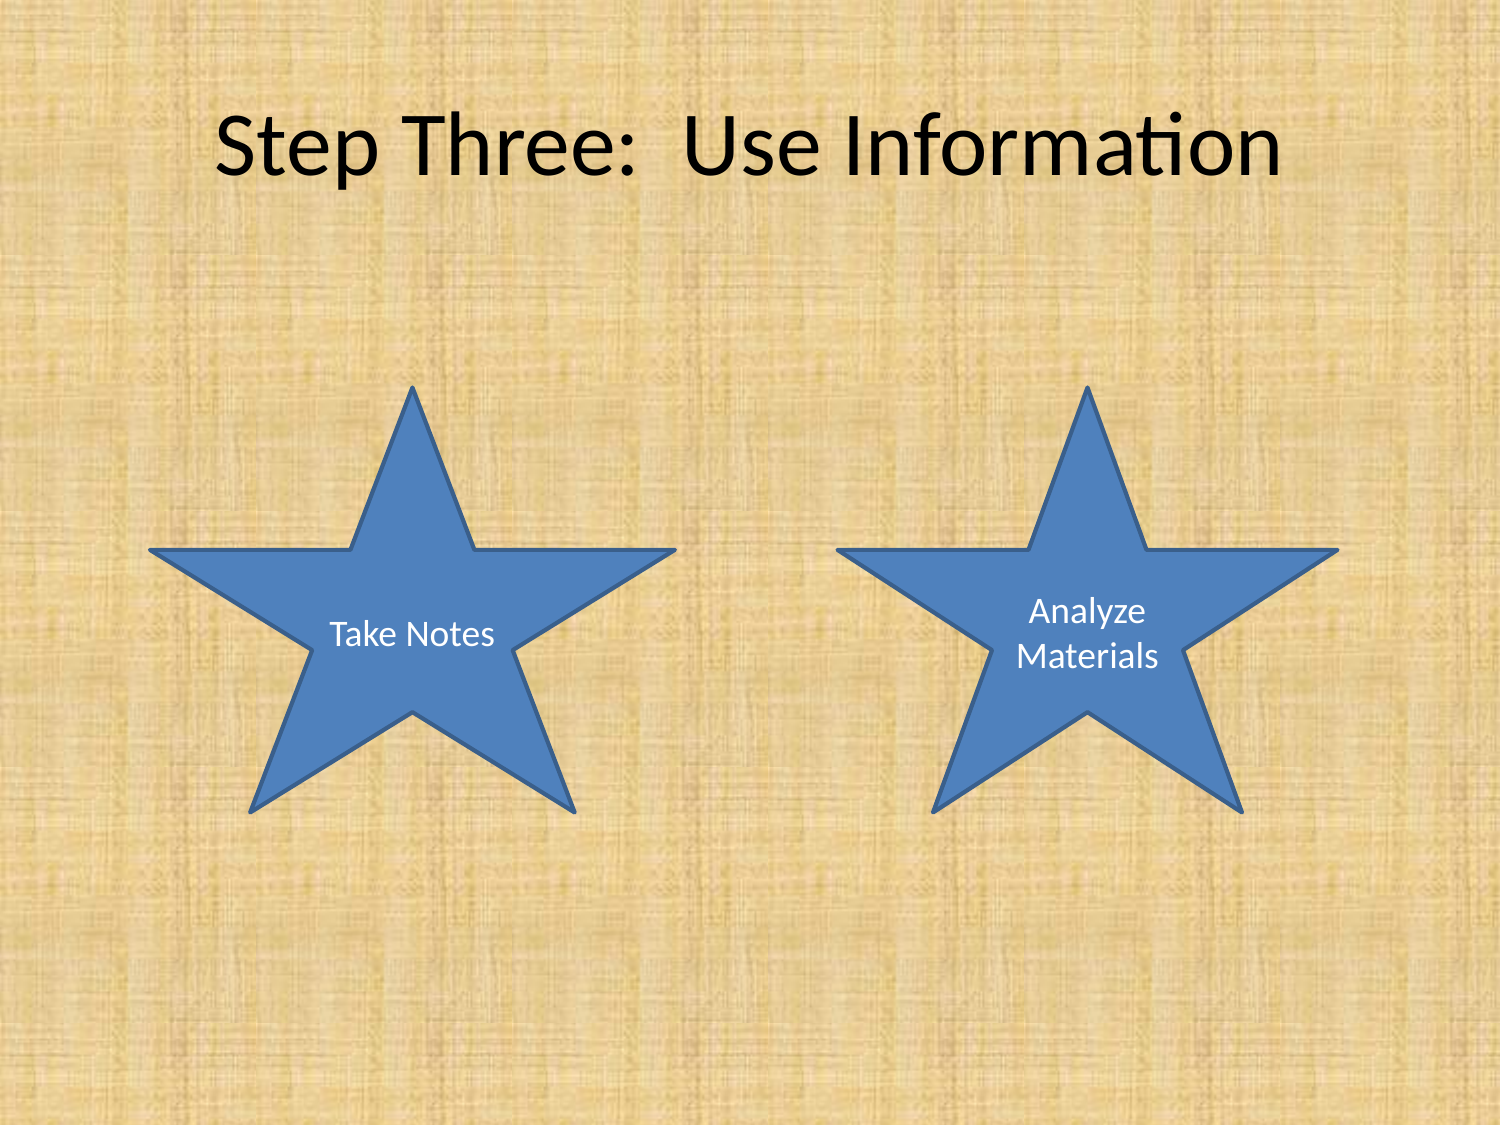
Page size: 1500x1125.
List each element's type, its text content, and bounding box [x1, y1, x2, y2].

text_box Take Notes [147, 385, 677, 815]
title Step Three: Use Information [75, 45, 1425, 233]
text_box Analyze Materials [835, 385, 1340, 815]
picture [0, 0, 1500, 1125]
